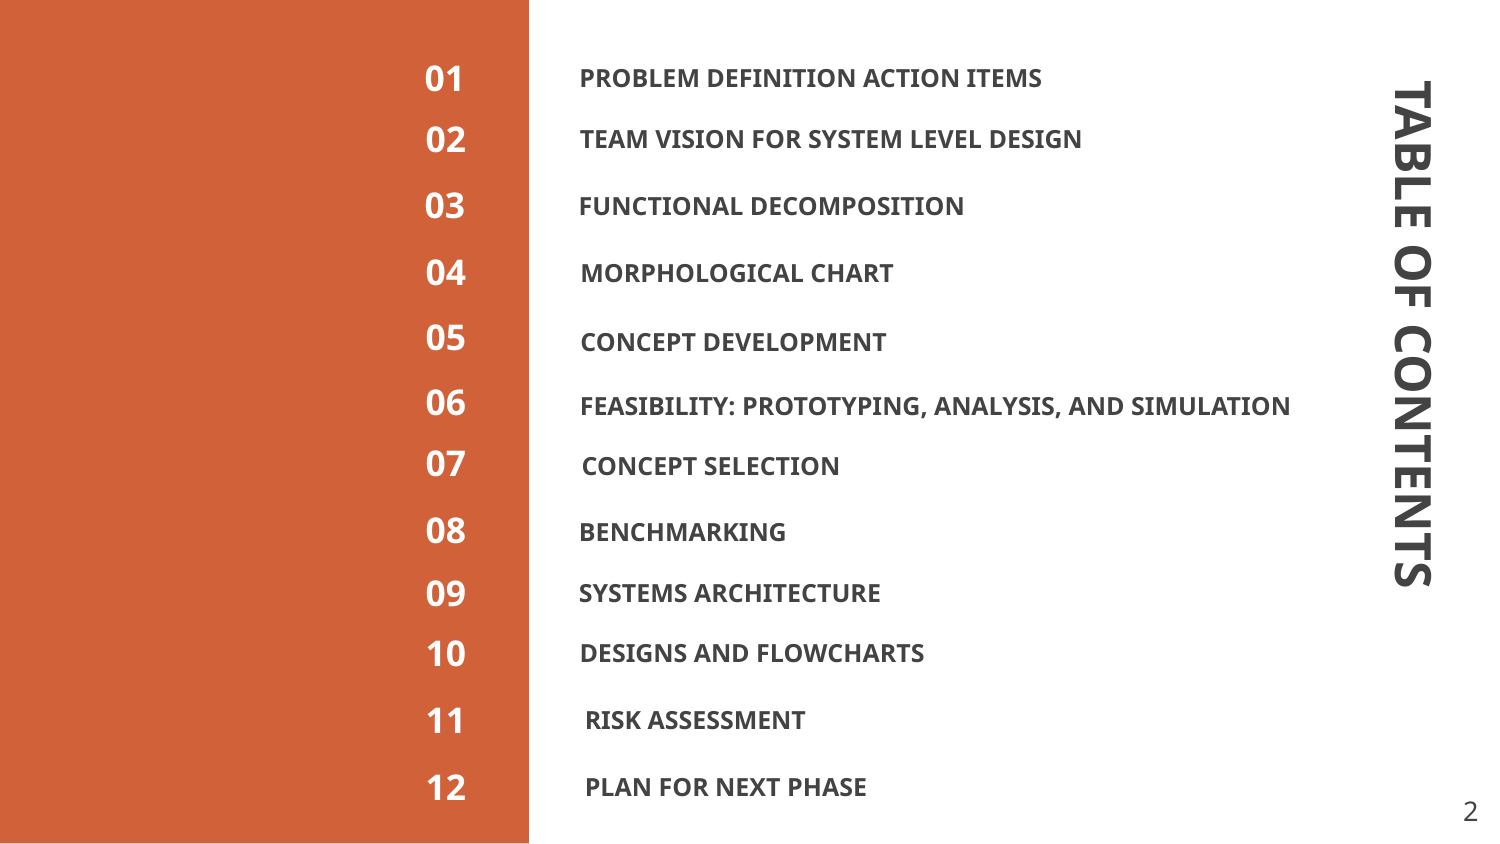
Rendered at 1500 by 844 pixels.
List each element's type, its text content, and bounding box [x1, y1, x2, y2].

title 09 [410, 561, 524, 623]
title 03 [409, 174, 523, 236]
slide_number ‹#› [1403, 779, 1494, 844]
title 12 [410, 755, 524, 817]
title TABLE OF CONTENTS [1375, 65, 1456, 790]
title 04 [410, 241, 524, 302]
title 11 [410, 688, 524, 750]
text_box FEASIBILITY: PROTOTYPING, ANALYSIS, AND SIMULATION [564, 375, 1317, 436]
text_box BENCHMARKING [563, 501, 934, 562]
title FUNCTIONAL DECOMPOSITION [563, 174, 1060, 236]
title 06 [410, 371, 524, 431]
title PROBLEM DEFINITION ACTION ITEMS [564, 47, 1100, 107]
text_box SYSTEMS ARCHITECTURE [563, 562, 934, 623]
title 10 [410, 623, 524, 683]
title MORPHOLOGICAL CHART [565, 241, 1283, 302]
title 08 [410, 498, 524, 560]
title 01 [409, 47, 523, 108]
title 05 [410, 306, 524, 367]
text_box DESIGNS AND FLOWCHARTS [564, 622, 1037, 683]
text_box RISK ASSESSMENT [569, 689, 940, 750]
text_box PLAN FOR NEXT PHASE [569, 756, 940, 817]
title 07 [410, 431, 524, 493]
title 02 [410, 107, 524, 169]
title CONCEPT DEVELOPMENT [565, 310, 935, 372]
text_box [0, 0, 529, 844]
text_box CONCEPT SELECTION [566, 435, 936, 496]
title TEAM VISION FOR SYSTEM LEVEL DESIGN [564, 107, 1153, 169]
